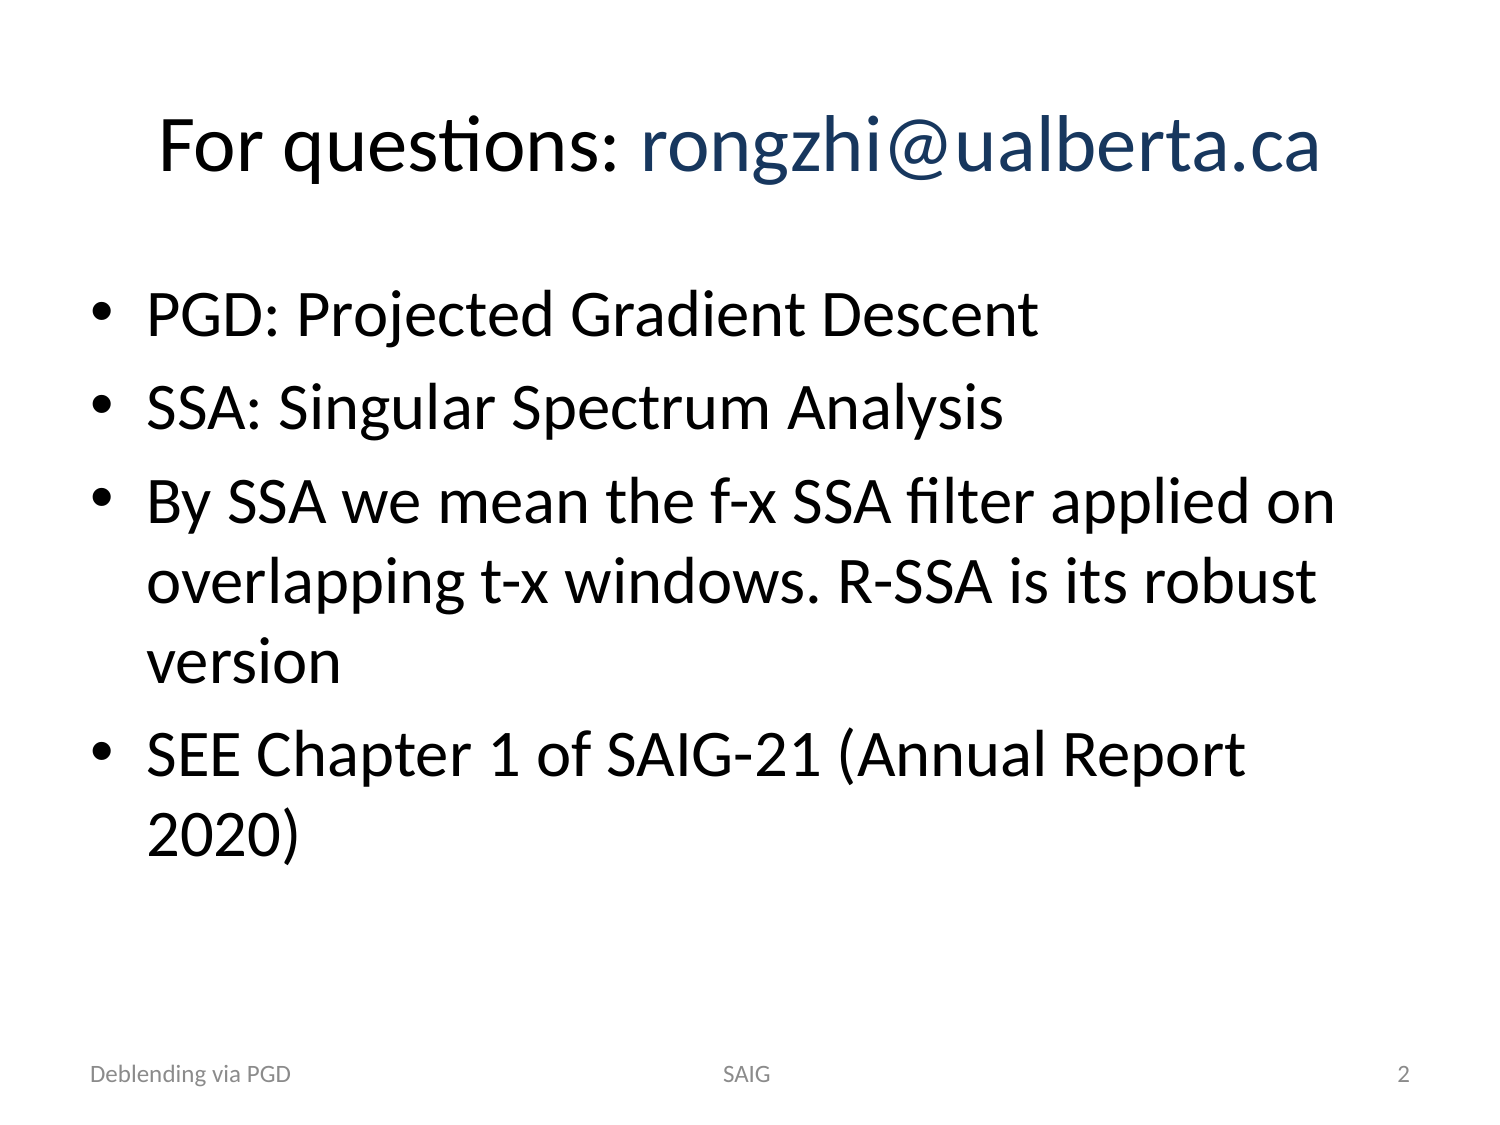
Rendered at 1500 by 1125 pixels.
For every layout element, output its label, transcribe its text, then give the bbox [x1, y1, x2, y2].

footer SAIG [512, 1042, 988, 1103]
title For questions: rongzhi@ualberta.ca [75, 45, 1425, 233]
list PGD: Projected Gradient Descent SSA: Singular Spectrum Analysis By SSA we mean the f-x SSA filter applied on overlapping t-x windows. R-SSA is its robust version SEE Chapter 1 of SAIG-21 (Annual Report 2020) [75, 262, 1425, 1005]
slide_number Deblending via PGD [75, 1042, 425, 1103]
slide_number 2 [1074, 1042, 1425, 1103]
